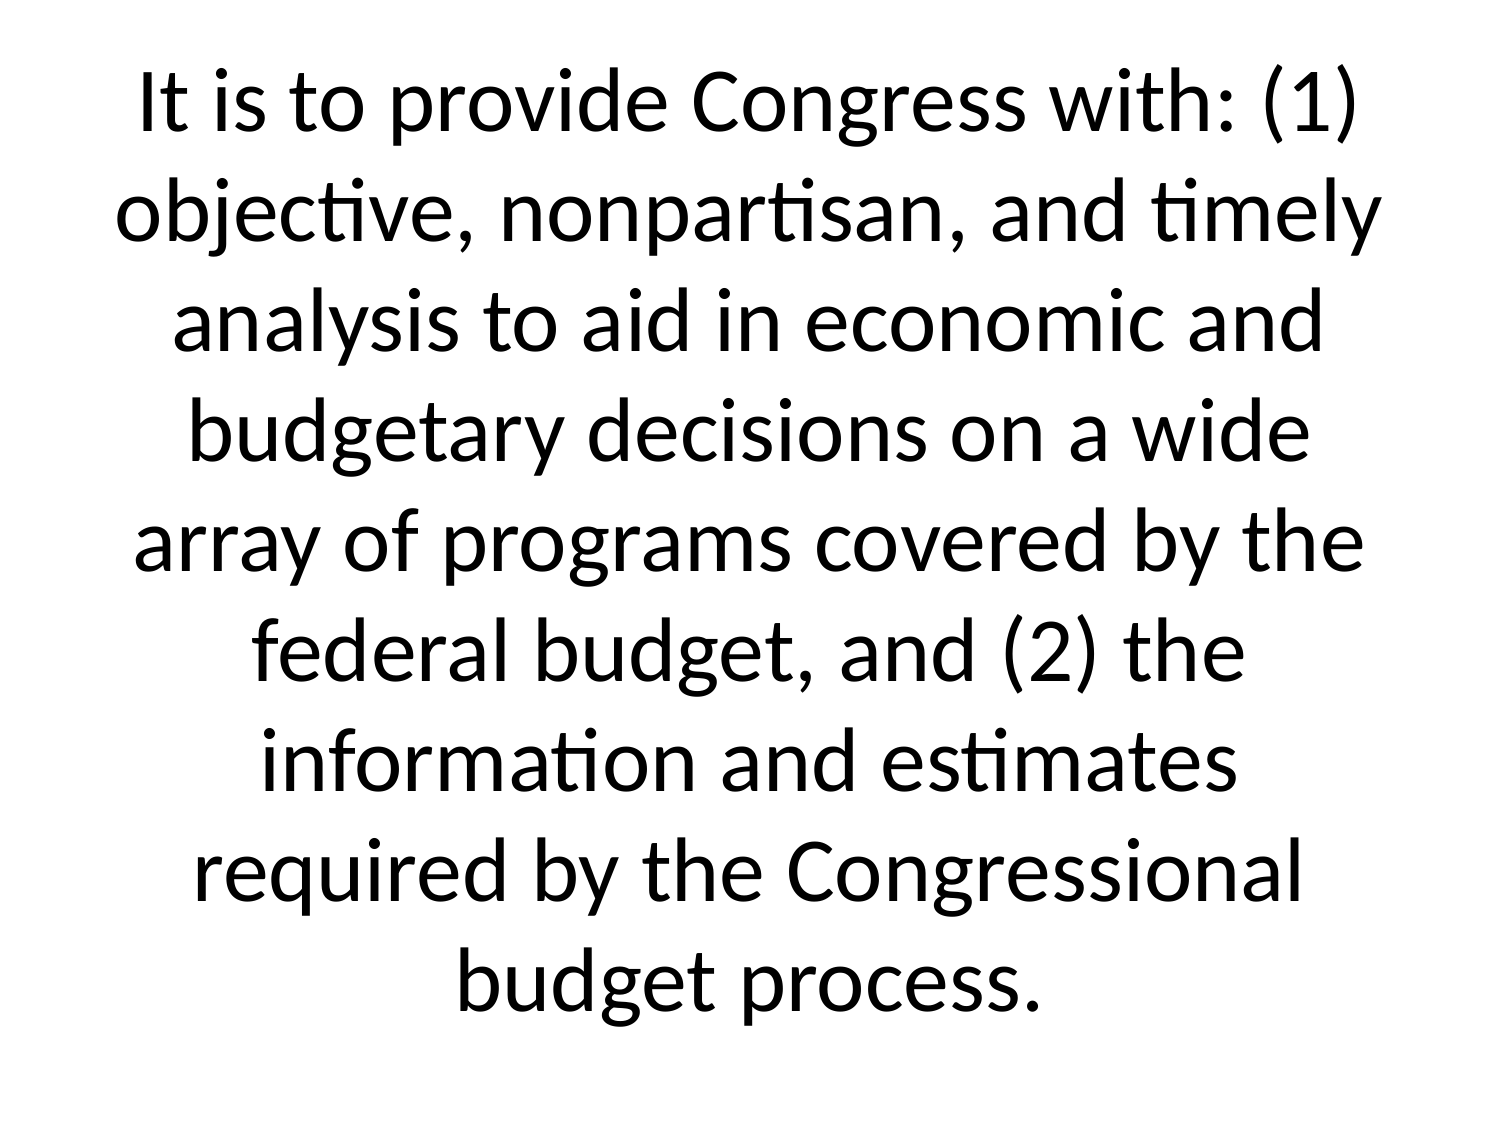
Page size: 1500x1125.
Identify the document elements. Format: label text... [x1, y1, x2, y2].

title It is to provide Congress with: (1) objective, nonpartisan, and timely analysis to aid in economic and budgetary decisions on a wide array of programs covered by the federal budget, and (2) the information and estimates required by the Congressional budget process. [74, 44, 1426, 1026]
